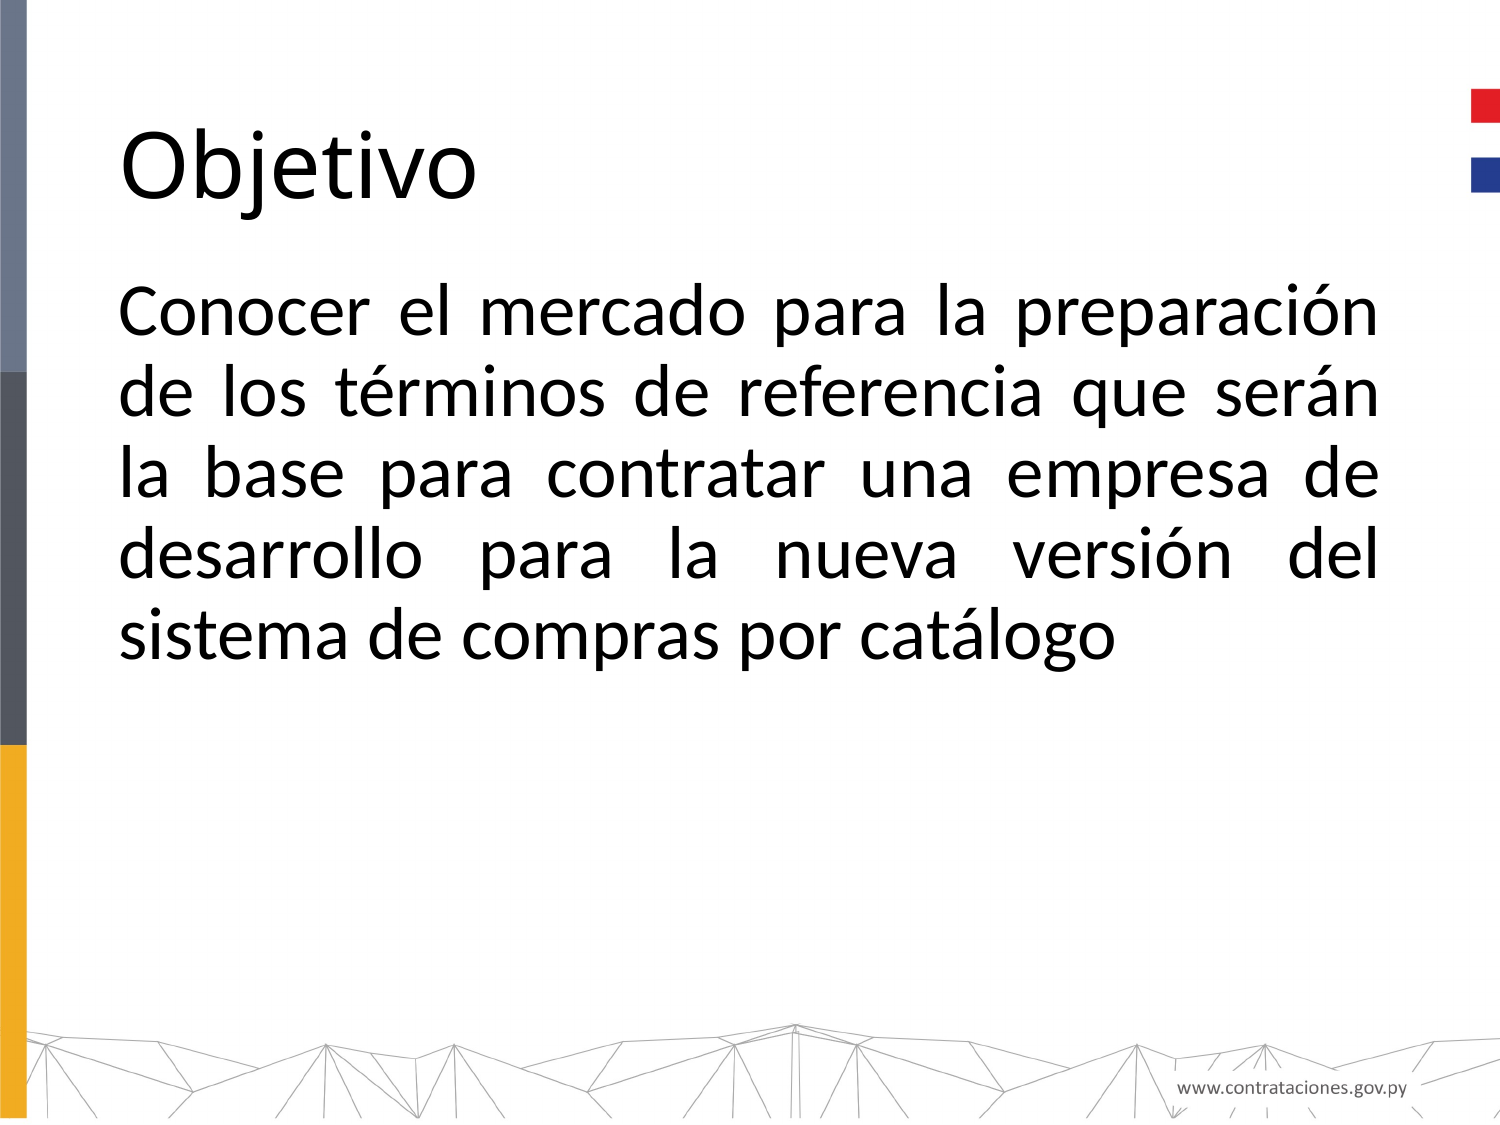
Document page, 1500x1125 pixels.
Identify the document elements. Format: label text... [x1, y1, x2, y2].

title Objetivo [103, 59, 1397, 263]
picture [0, 0, 1500, 1125]
list Conocer el mercado para la preparación de los términos de referencia que serán la base para contratar una empresa de desarrollo para la nueva versión del sistema de compras por catálogo [103, 263, 1397, 1014]
